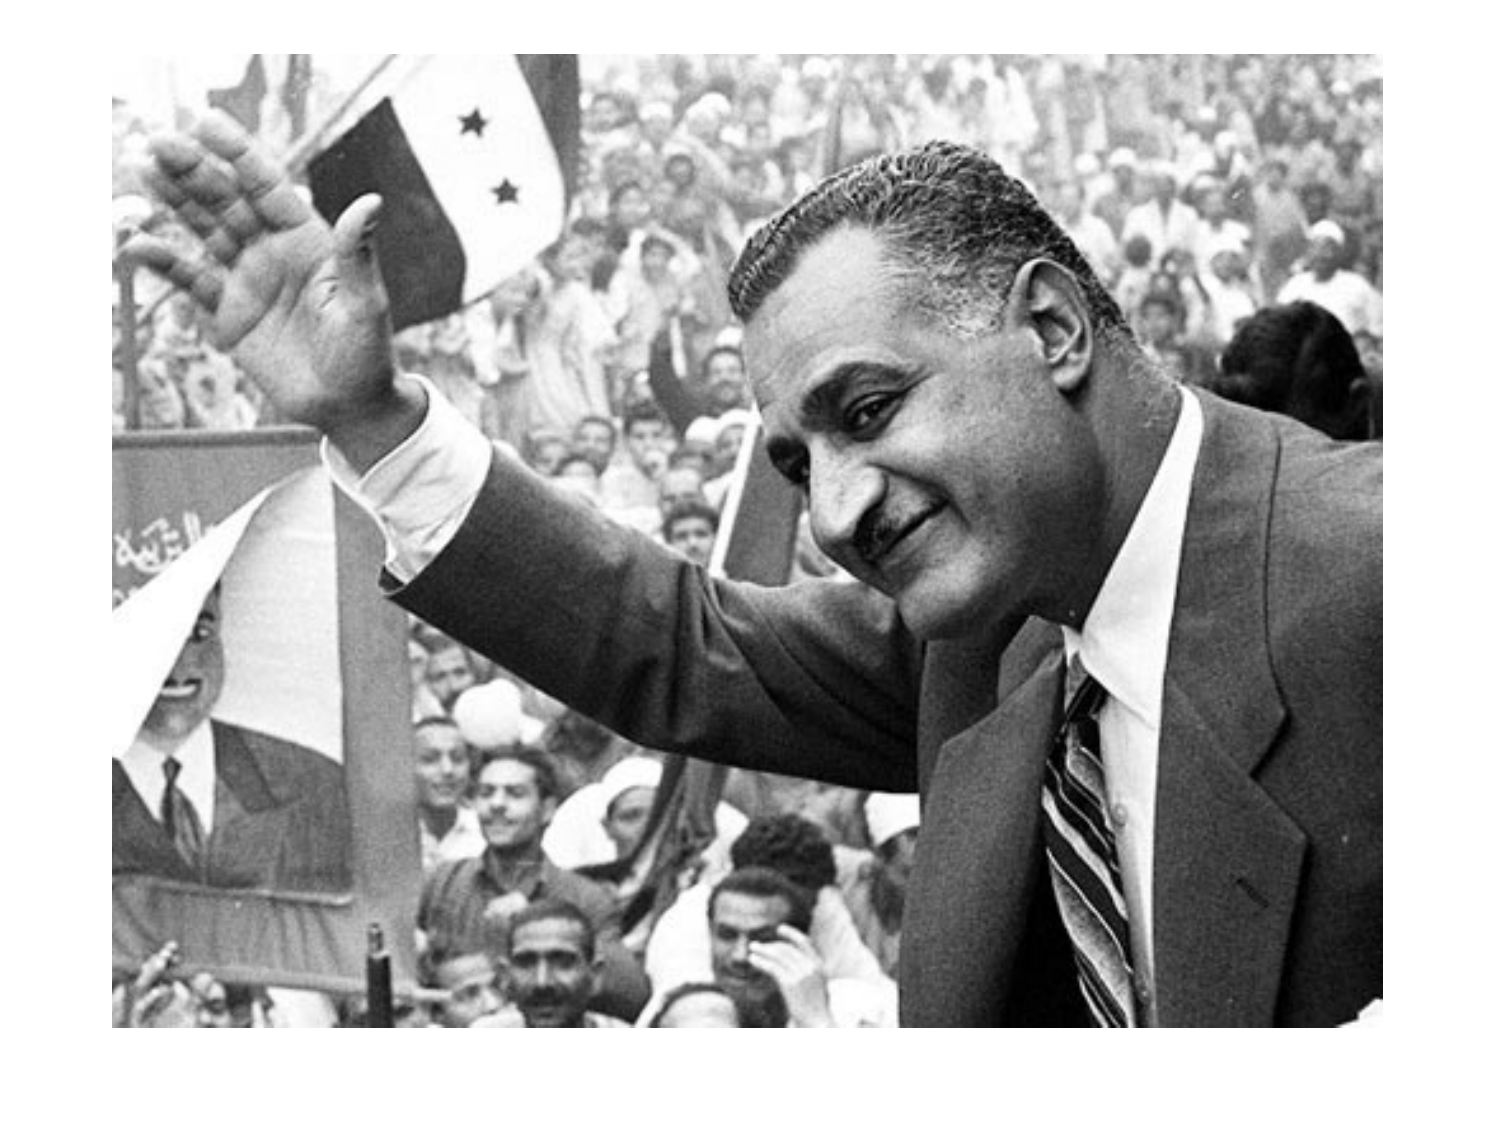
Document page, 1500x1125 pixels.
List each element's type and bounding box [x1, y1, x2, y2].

list [111, 54, 1383, 1028]
